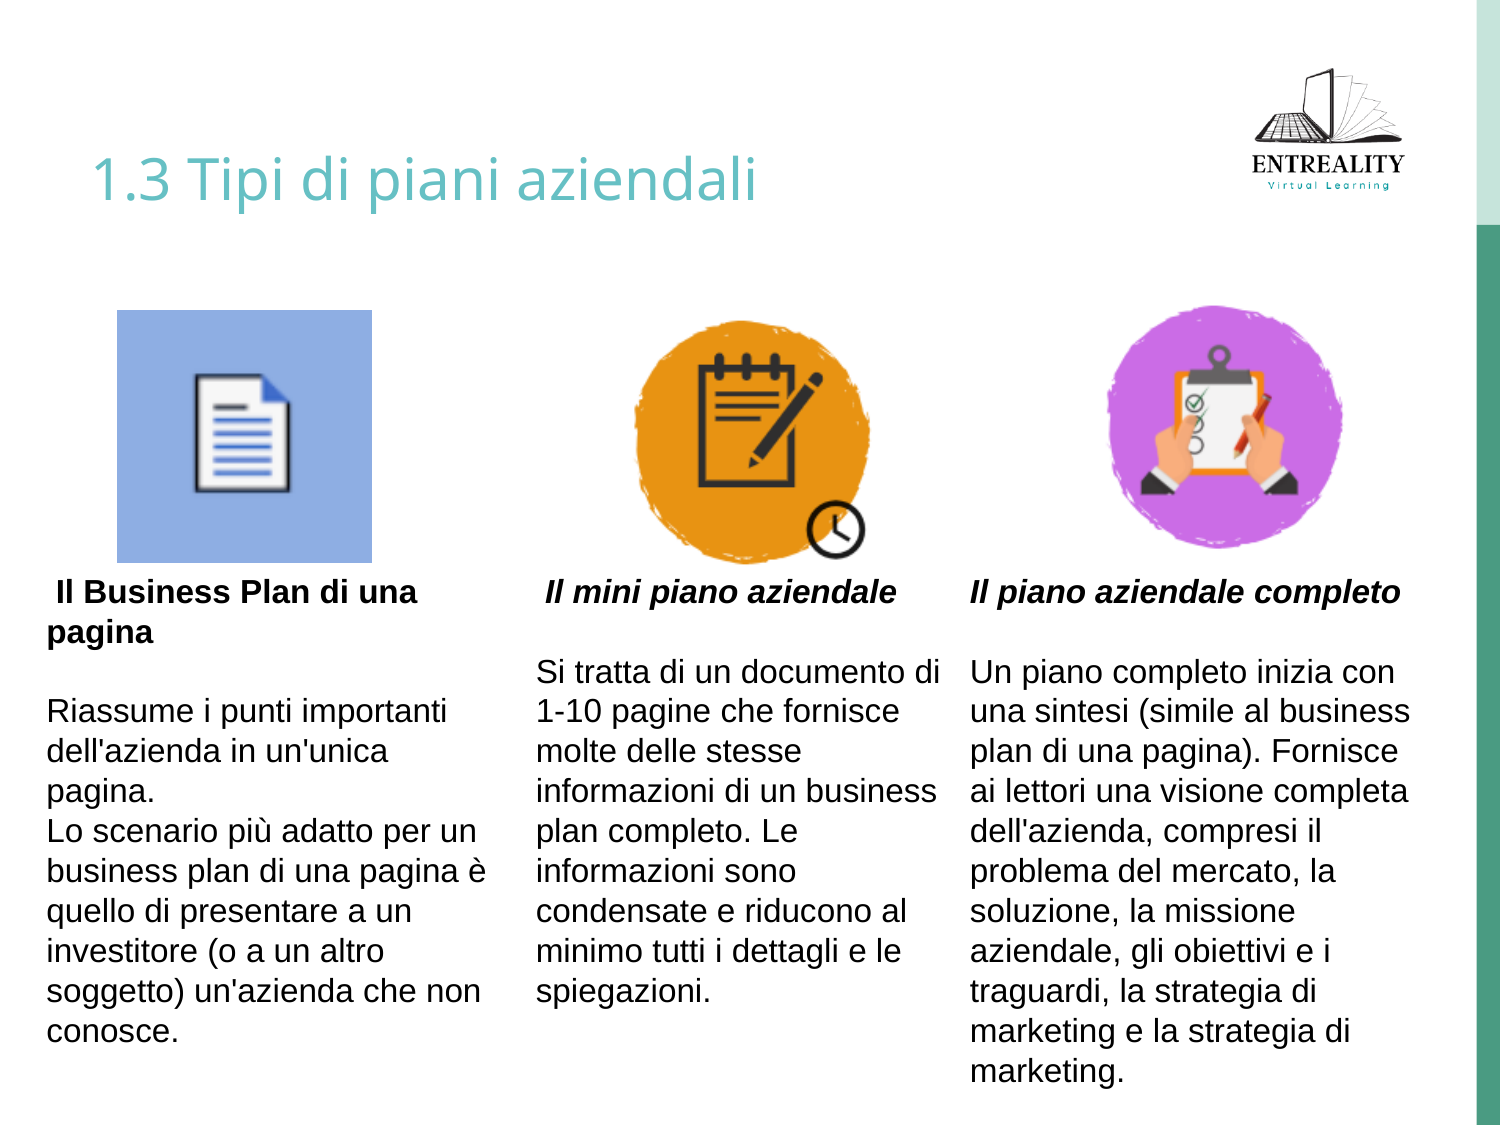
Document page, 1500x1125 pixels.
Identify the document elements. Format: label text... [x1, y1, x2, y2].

title 1.3 Tipi di piani aziendali [75, 25, 1025, 220]
text_box Il Business Plan di una pagina Riassume i punti importanti dell'azienda in un'unica pagina. Lo scenario più adatto per un business plan di una pagina è quello di presentare a un investitore (o a un altro soggetto) un'azienda che non conosce. [31, 562, 521, 1057]
picture [1198, 0, 1458, 259]
text_box Il mini piano aziendale Si tratta di un documento di 1-10 pagine che fornisce molte delle stesse informazioni di un business plan completo. Le informazioni sono condensate e riducono al minimo tutti i dettagli e le spiegazioni. [520, 562, 954, 1017]
picture [117, 310, 372, 563]
picture [608, 299, 892, 574]
text_box Il piano aziendale completo Un piano completo inizia con una sintesi (simile al business plan di una pagina). Fornisce ai lettori una visione completa dell'azienda, compresi il problema del mercato, la soluzione, la missione aziendale, gli obiettivi e i traguardi, la strategia di marketing e la strategia di marketing. [954, 562, 1450, 1097]
picture [1076, 272, 1352, 574]
